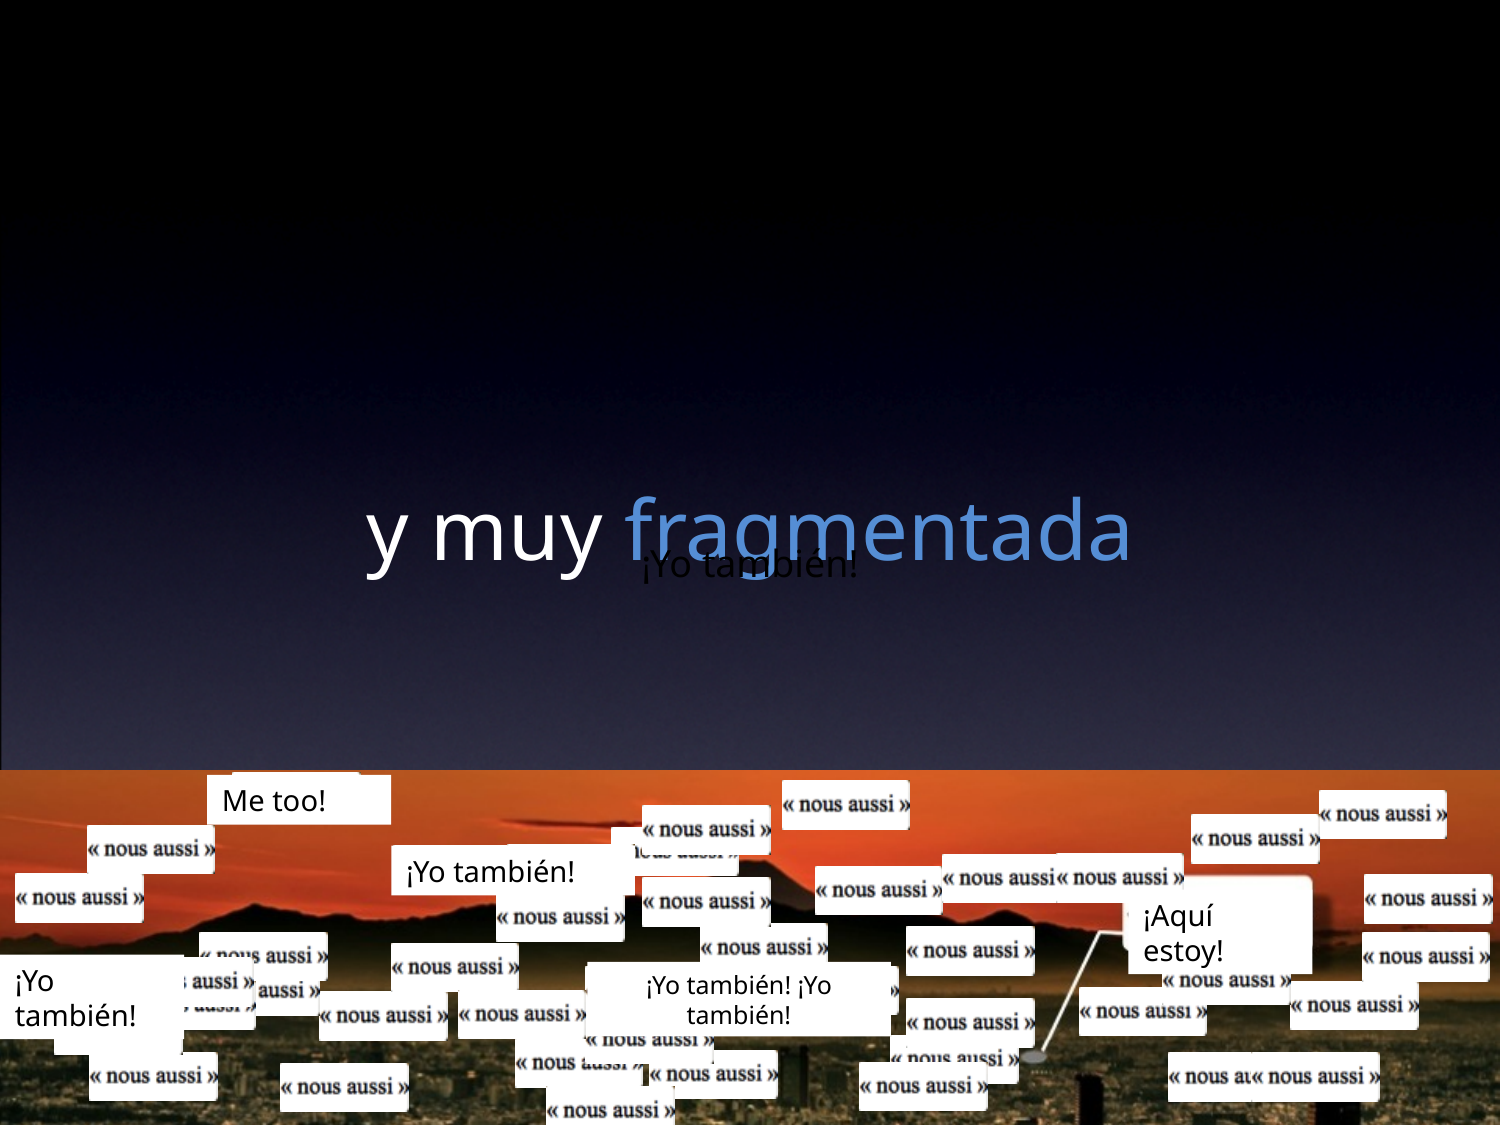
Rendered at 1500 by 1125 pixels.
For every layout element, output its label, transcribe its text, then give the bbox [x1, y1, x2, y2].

text_box ¡Yo también! [626, 532, 874, 592]
picture [0, 0, 1500, 1125]
text_box y muy fragmentada [383, 391, 1118, 663]
